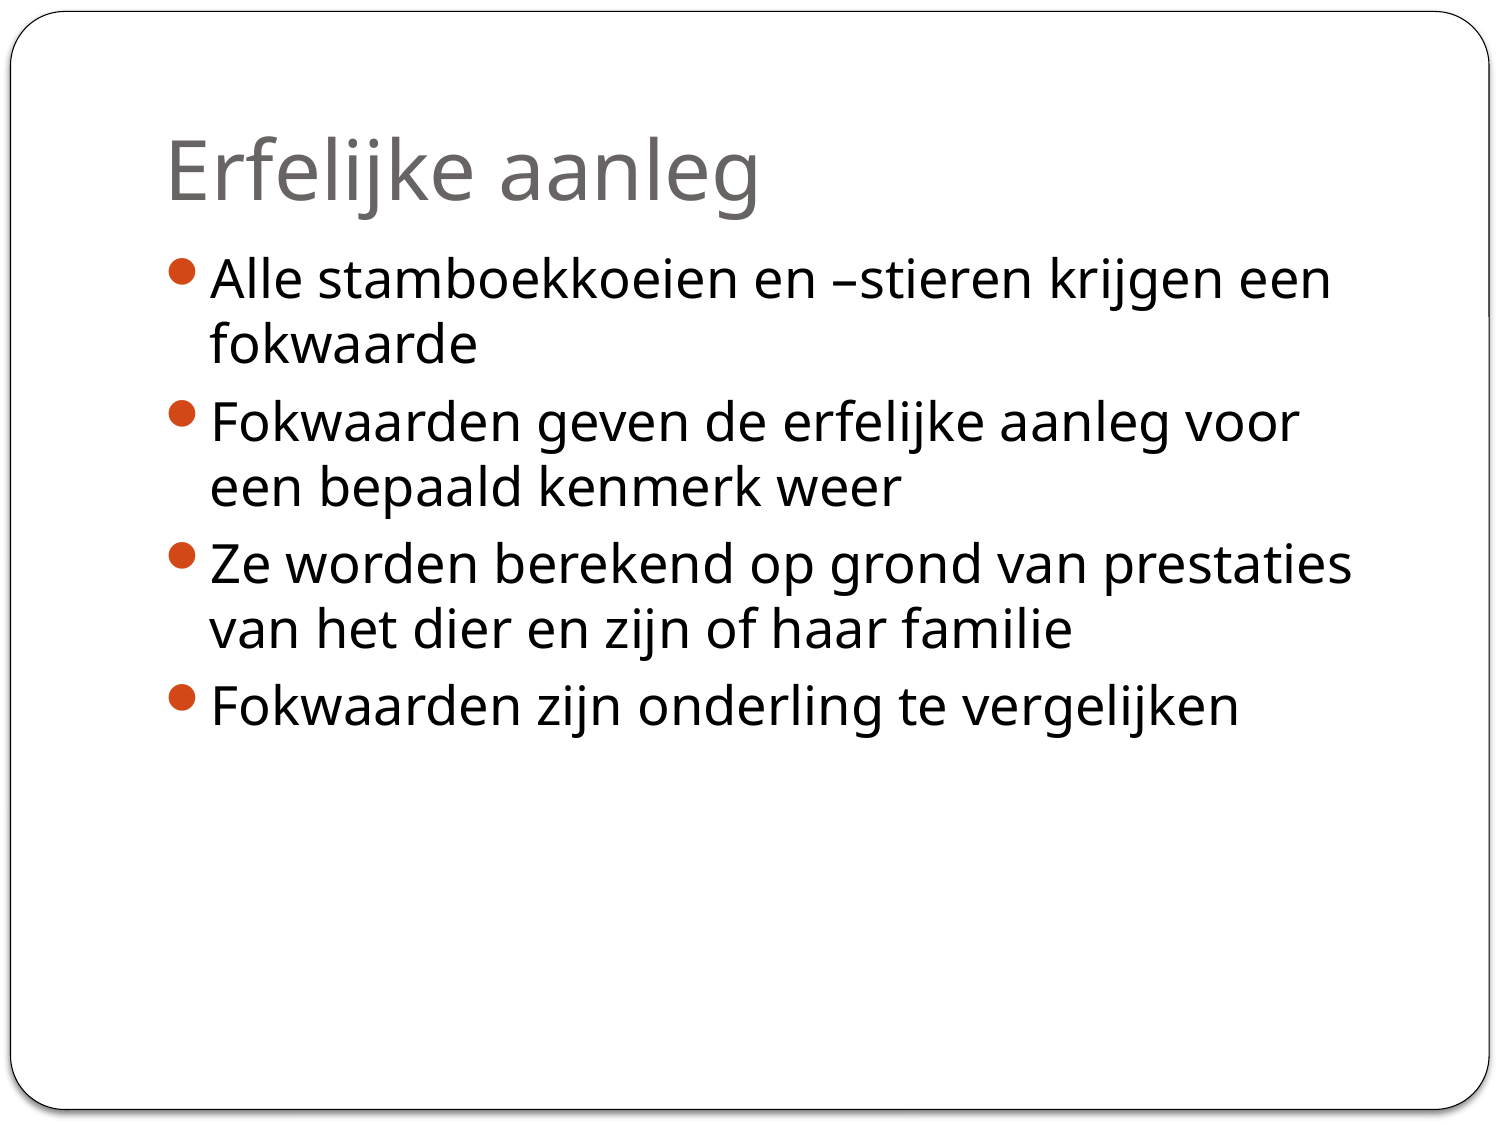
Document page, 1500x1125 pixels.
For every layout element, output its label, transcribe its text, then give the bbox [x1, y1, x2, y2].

title Erfelijke aanleg [150, 45, 1425, 233]
list Alle stamboekkoeien en –stieren krijgen een fokwaarde Fokwaarden geven de erfelijke aanleg voor een bepaald kenmerk weer Ze worden berekend op grond van prestaties van het dier en zijn of haar familie Fokwaarden zijn onderling te vergelijken [150, 237, 1425, 988]
